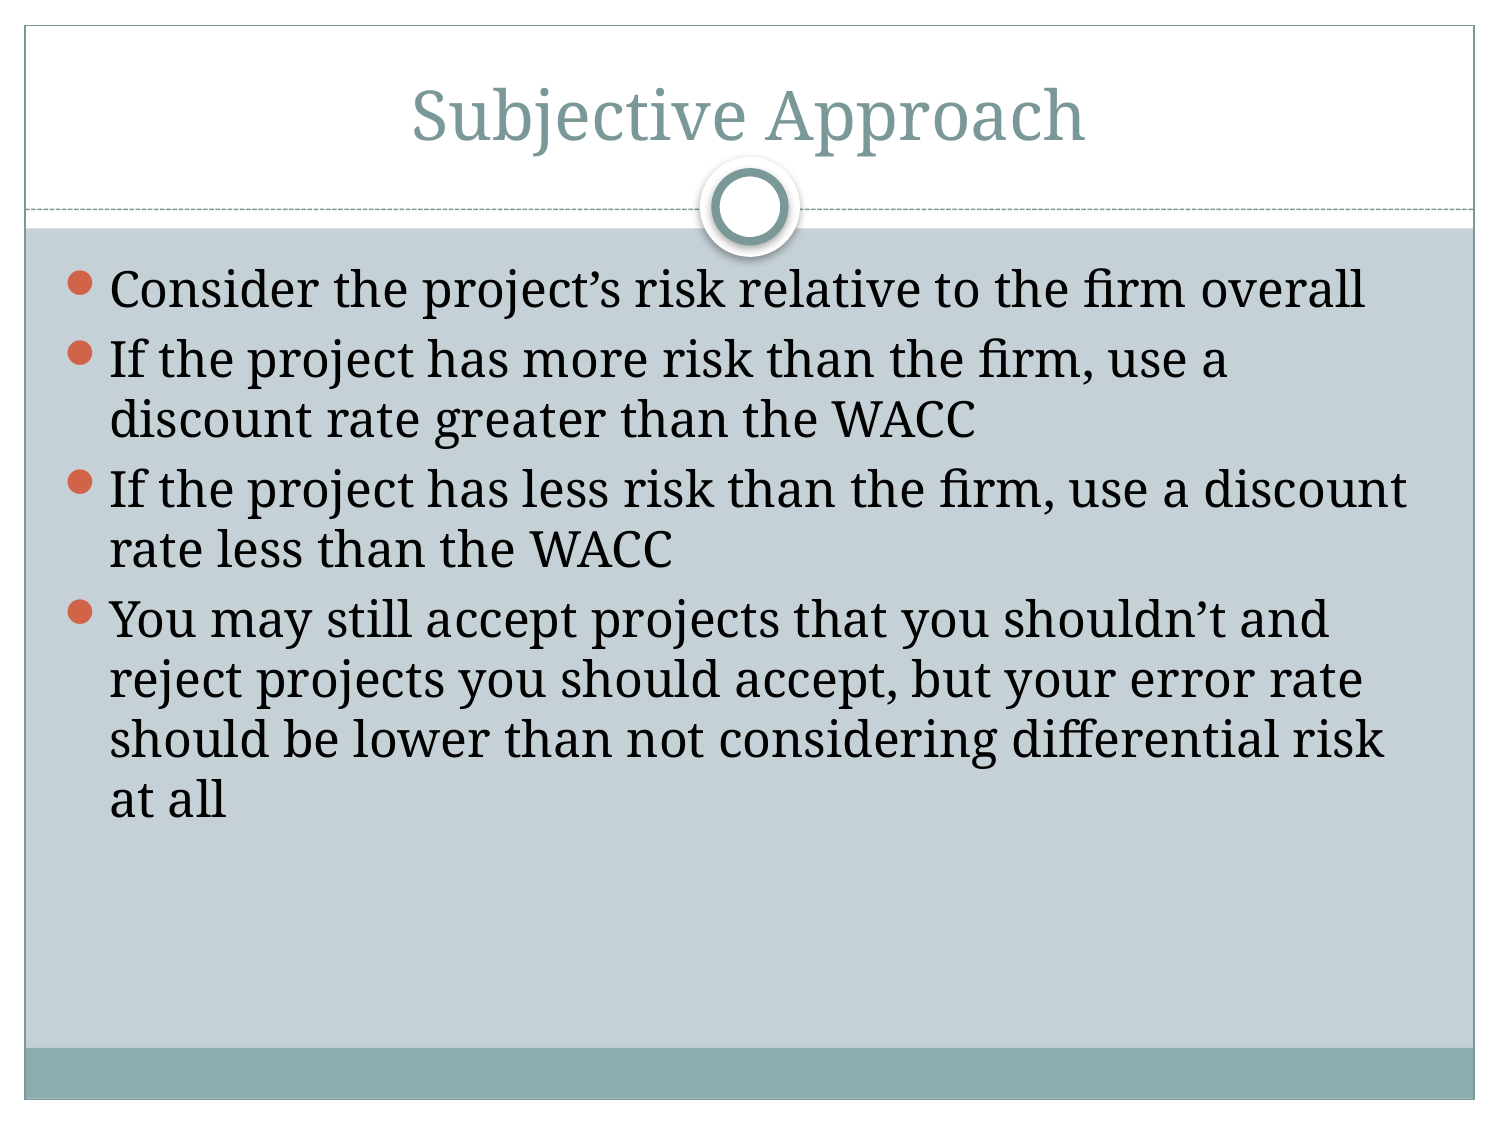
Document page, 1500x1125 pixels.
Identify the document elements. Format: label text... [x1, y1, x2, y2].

list Consider the project’s risk relative to the firm overall If the project has more risk than the firm, use a discount rate greater than the WACC If the project has less risk than the firm, use a discount rate less than the WACC You may still accept projects that you shouldn’t and reject projects you should accept, but your error rate should be lower than not considering differential risk at all [49, 250, 1445, 1001]
title Subjective Approach [49, 37, 1450, 162]
